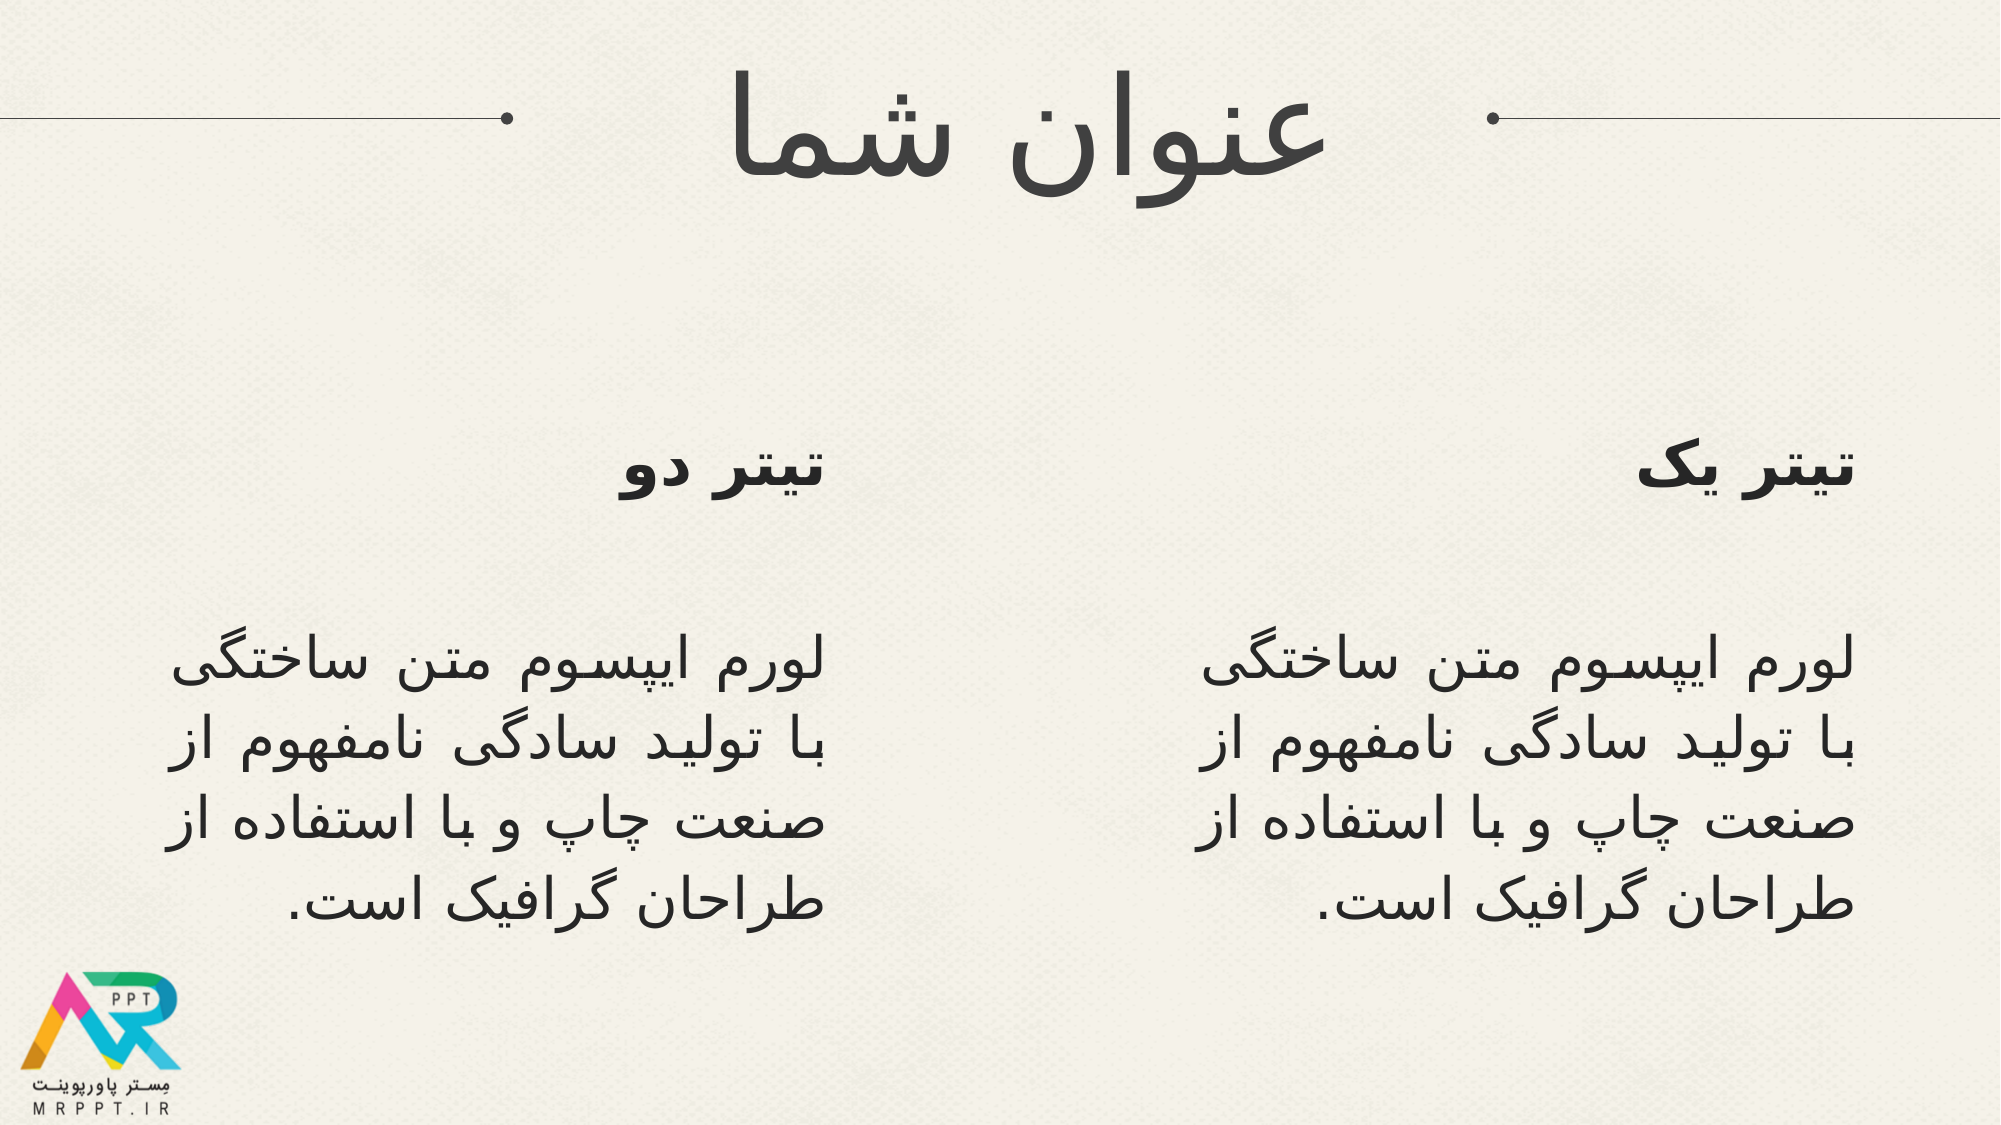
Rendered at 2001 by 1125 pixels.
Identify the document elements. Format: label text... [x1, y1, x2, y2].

list تیتر دو لورم ایپسوم متن ساختگی با تولید سادگی نامفهوم از صنعت چاپ و با استفاده از طراحان گرافیک است. [150, 396, 843, 793]
list تیتر یک لورم ایپسوم متن ساختگی با تولید سادگی نامفهوم از صنعت چاپ و با استفاده از طراحان گرافیک است. [1179, 396, 1873, 793]
text_box عنوان شما [708, 31, 1353, 211]
picture [0, 0, 2001, 1125]
